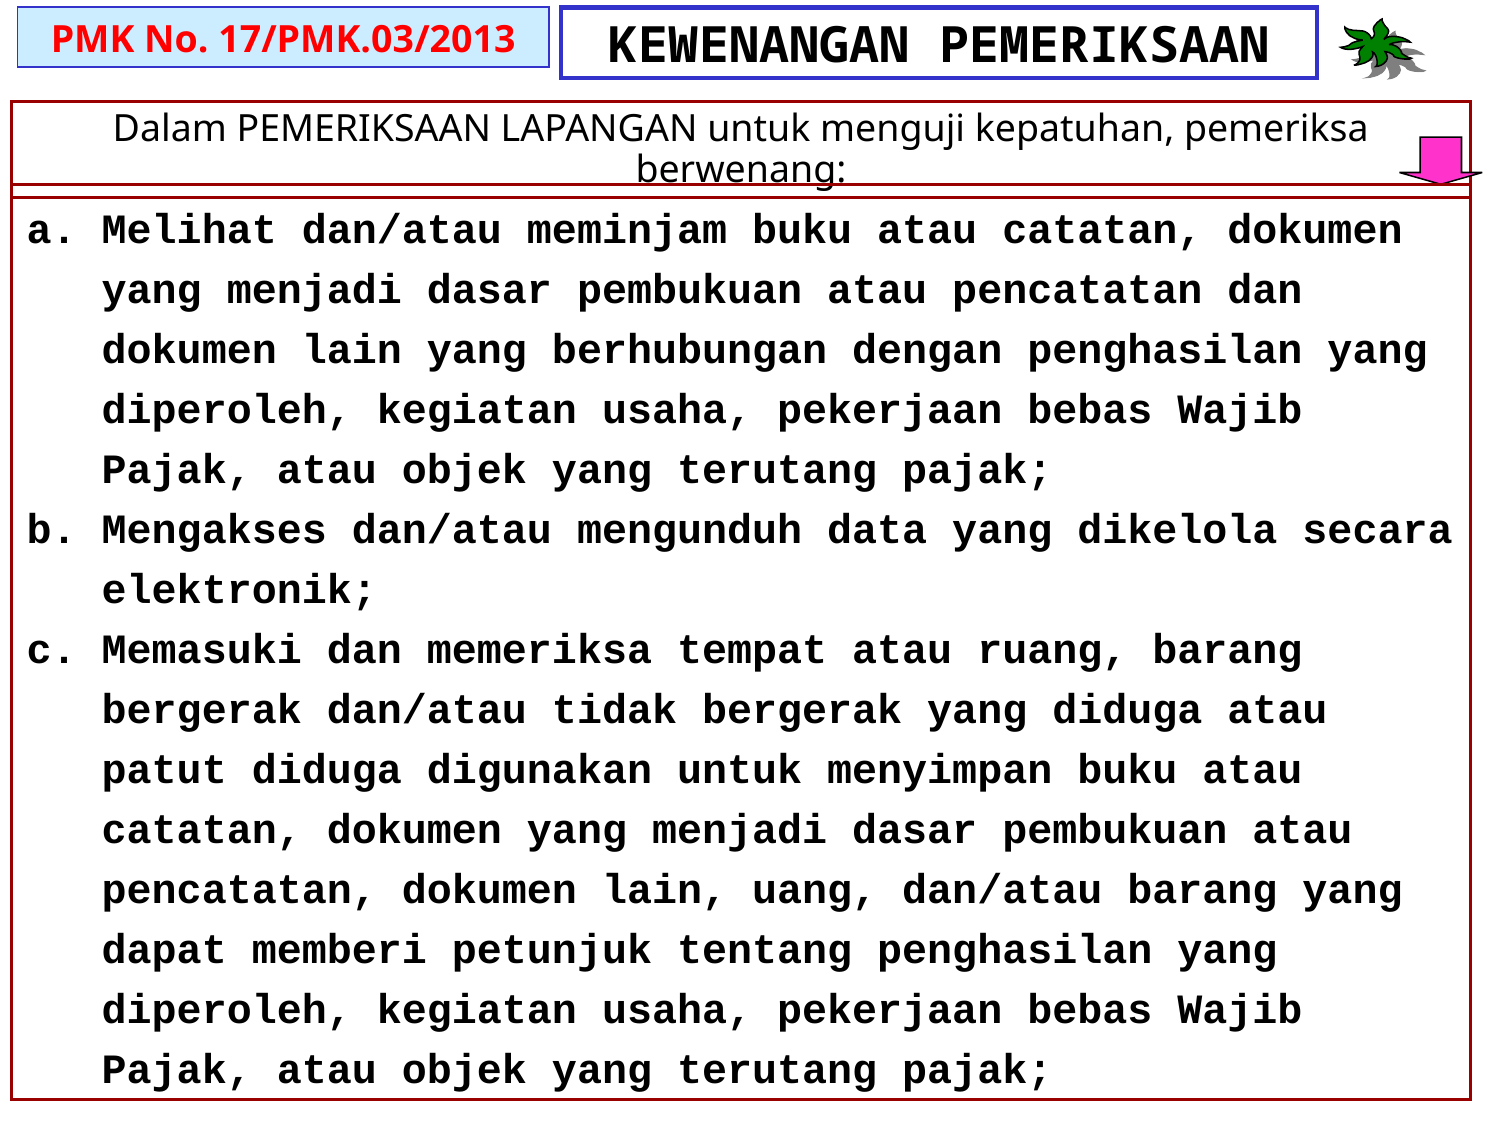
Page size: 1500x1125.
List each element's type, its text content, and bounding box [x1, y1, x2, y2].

text_box Dalam PEMERIKSAAN LAPANGAN untuk menguji kepatuhan, pemeriksa berwenang: [11, 101, 1471, 184]
text_box [1340, 19, 1412, 67]
title KEWENANGAN PEMERIKSAAN [560, 6, 1318, 79]
text_box [1399, 137, 1483, 184]
text_box PMK No. 17/PMK.03/2013 [17, 7, 550, 68]
text_box Melihat dan/atau meminjam buku atau catatan, dokumen yang menjadi dasar pembukuan atau pencatatan dan dokumen lain yang berhubungan dengan penghasilan yang diperoleh, kegiatan usaha, pekerjaan bebas Wajib Pajak, atau objek yang terutang pajak; Mengakses dan/atau mengunduh data yang dikelola secara elektronik; Memasuki dan memeriksa tempat atau ruang, barang bergerak dan/atau tidak bergerak yang diduga atau patut diduga digunakan untuk menyimpan buku atau catatan, dokumen yang menjadi dasar pembukuan atau pencatatan, dokumen lain, uang, dan/atau barang yang dapat memberi petunjuk tentang penghasilan yang diperoleh, kegiatan usaha, pekerjaan bebas Wajib Pajak, atau objek yang terutang pajak; [11, 184, 1471, 1100]
